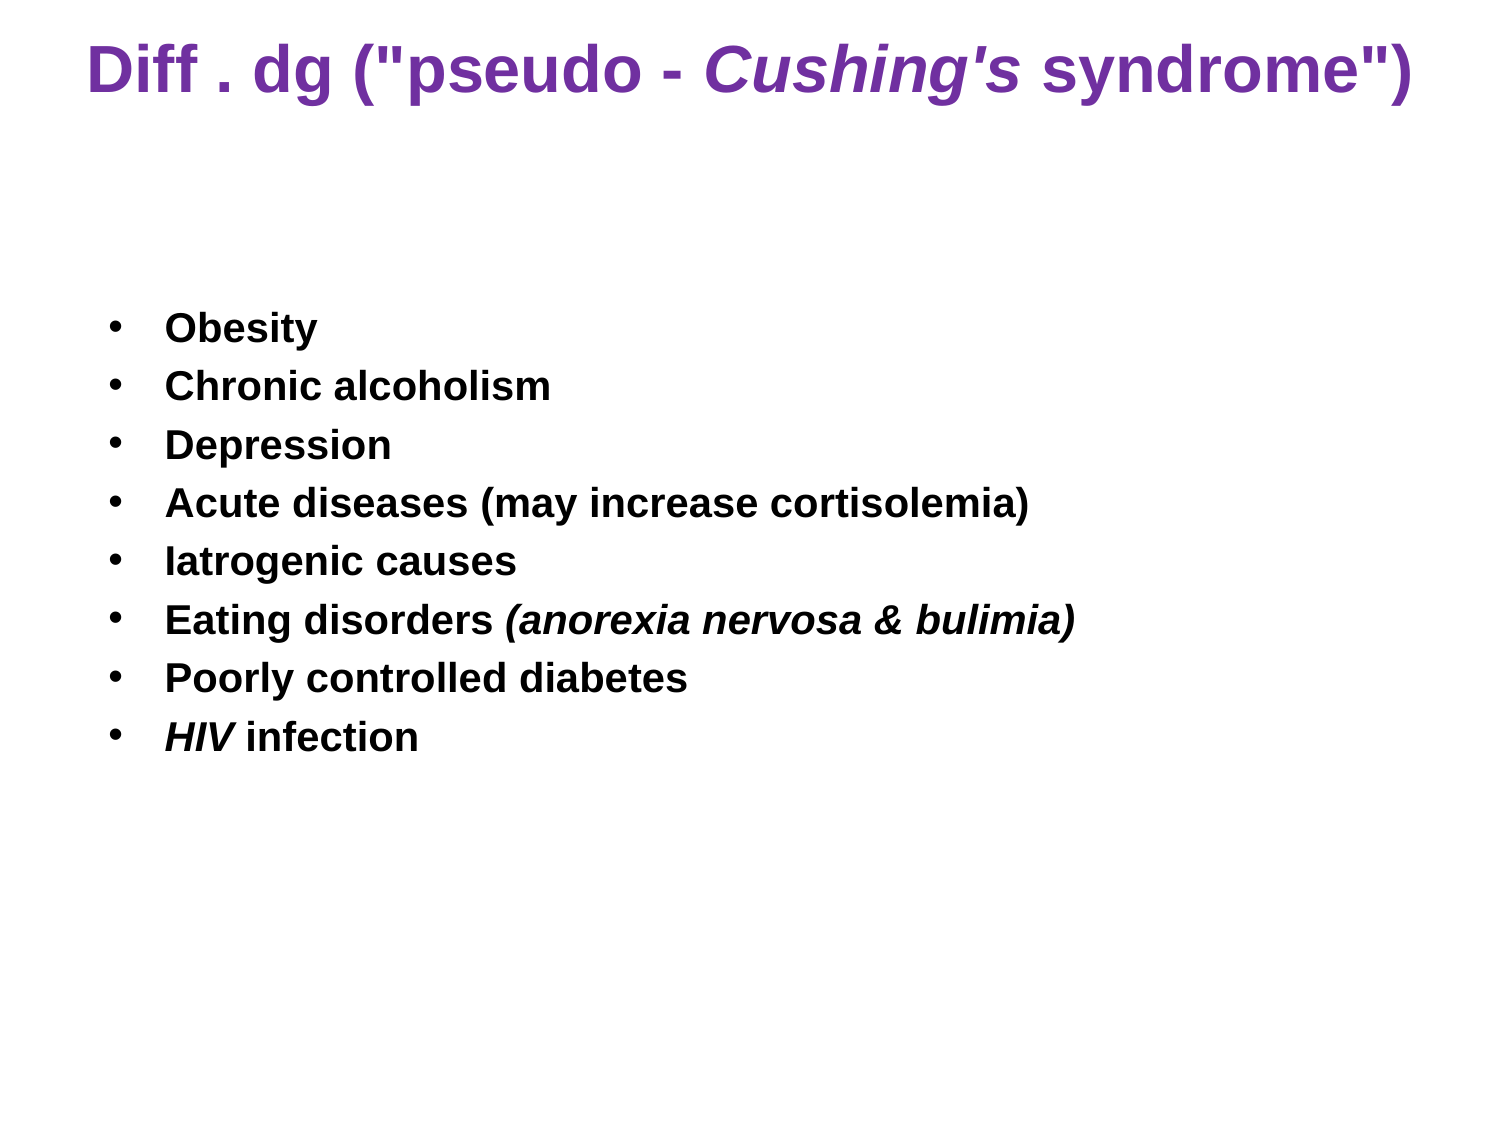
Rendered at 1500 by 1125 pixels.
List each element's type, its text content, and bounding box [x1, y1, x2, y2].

title Diff . dg ("pseudo - Cushing's syndrome") [0, 0, 1500, 133]
list Obesity Chronic alcoholism Depression Acute diseases (may increase cortisolemia) Iatrogenic causes Eating disorders (anorexia nervosa & bulimia) Poorly controlled diabetes HIV infection [92, 224, 1500, 1006]
